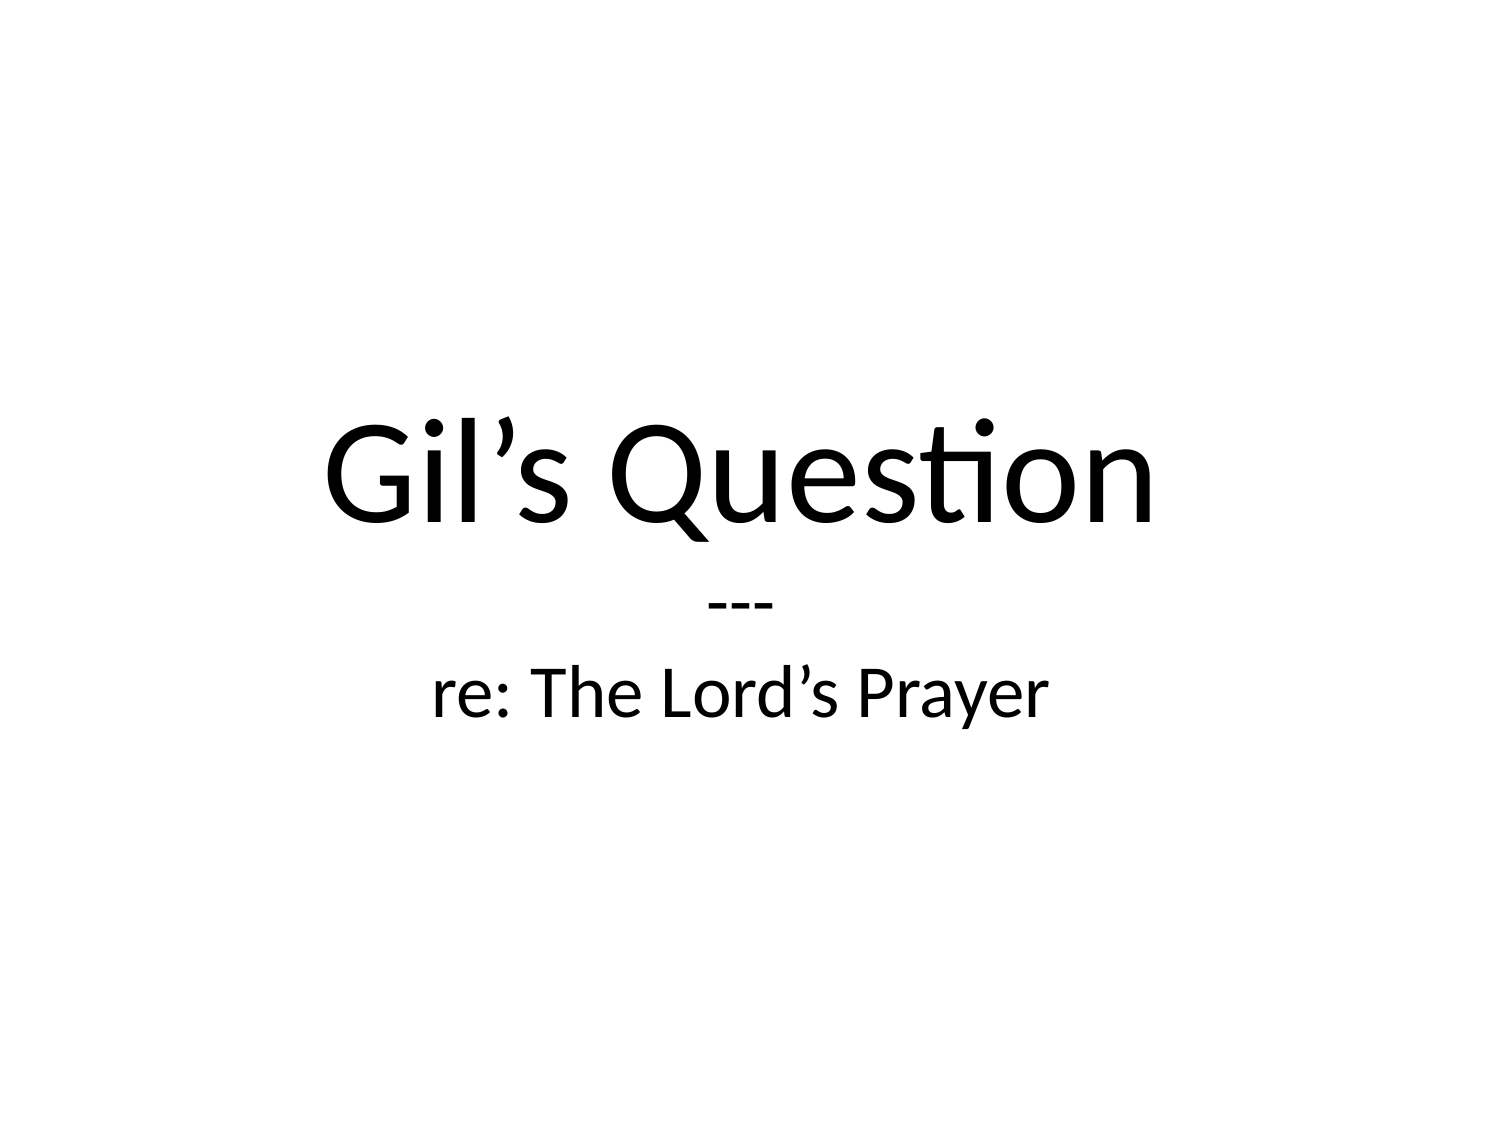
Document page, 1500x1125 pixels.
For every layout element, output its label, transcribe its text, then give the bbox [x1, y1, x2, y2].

title Gil’s Question --- re: The Lord’s Prayer [103, 295, 1379, 811]
